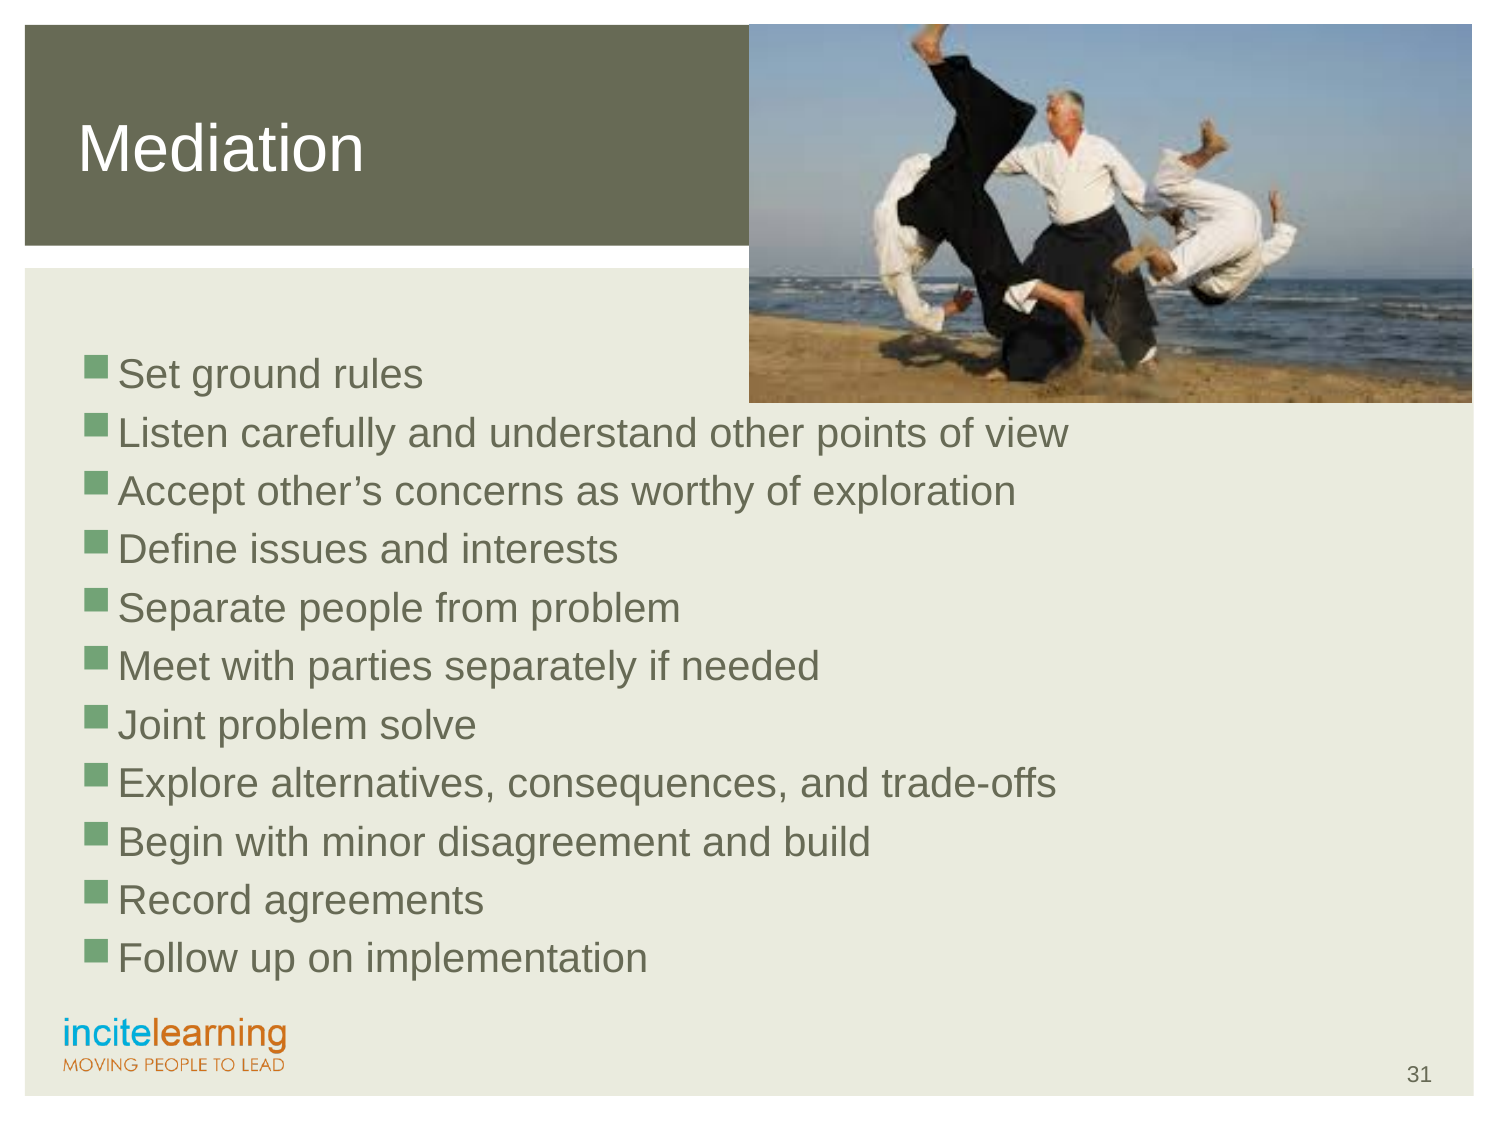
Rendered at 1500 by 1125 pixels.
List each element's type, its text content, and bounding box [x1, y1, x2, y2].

picture [749, 24, 1473, 403]
picture [62, 1063, 288, 1076]
slide_number 31 [1370, 1049, 1469, 1097]
list Set ground rules Listen carefully and understand other points of view Accept other’s concerns as worthy of exploration Define issues and interests Separate people from problem Meet with parties separately if needed Joint problem solve Explore alternatives, consequences, and trade-offs Begin with minor disagreement and build Record agreements Follow up on implementation [57, 339, 1437, 1063]
title Mediation [62, 58, 744, 232]
